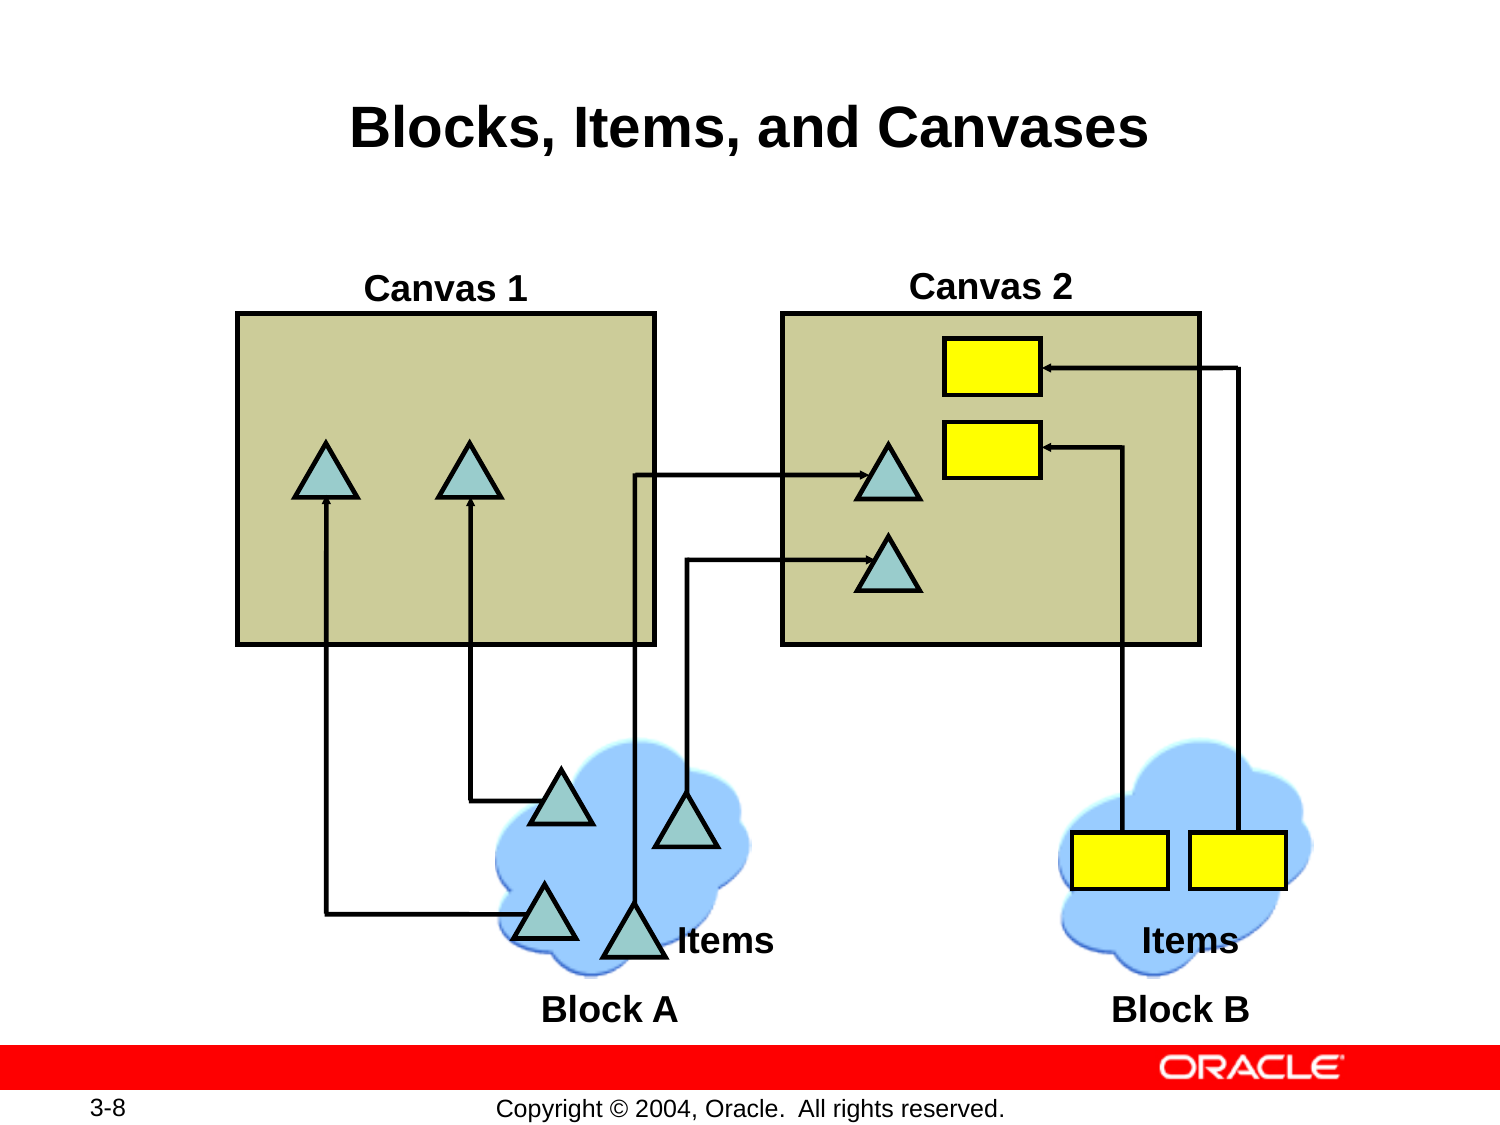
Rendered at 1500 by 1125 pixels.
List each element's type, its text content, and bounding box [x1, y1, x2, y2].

text_box [944, 338, 1041, 395]
text_box [1041, 363, 1238, 373]
text_box Canvas 2 [893, 254, 1089, 315]
text_box [687, 555, 876, 565]
text_box [944, 421, 1041, 479]
text_box [438, 443, 501, 498]
text_box [635, 470, 870, 480]
text_box [294, 443, 358, 498]
text_box [782, 313, 1200, 645]
text_box Canvas 1 [348, 256, 544, 317]
text_box [1041, 443, 1122, 452]
text_box [322, 494, 331, 914]
text_box [237, 313, 655, 645]
text_box [857, 536, 920, 591]
picture [495, 737, 752, 980]
picture [1058, 737, 1314, 980]
text_box [466, 496, 475, 801]
text_box Items [757, 908, 791, 969]
text_box Block B [1095, 987, 1266, 1038]
text_box [857, 444, 920, 499]
text_box Block A [525, 987, 695, 1038]
title Blocks, Items, and Canvases [149, 87, 1351, 232]
